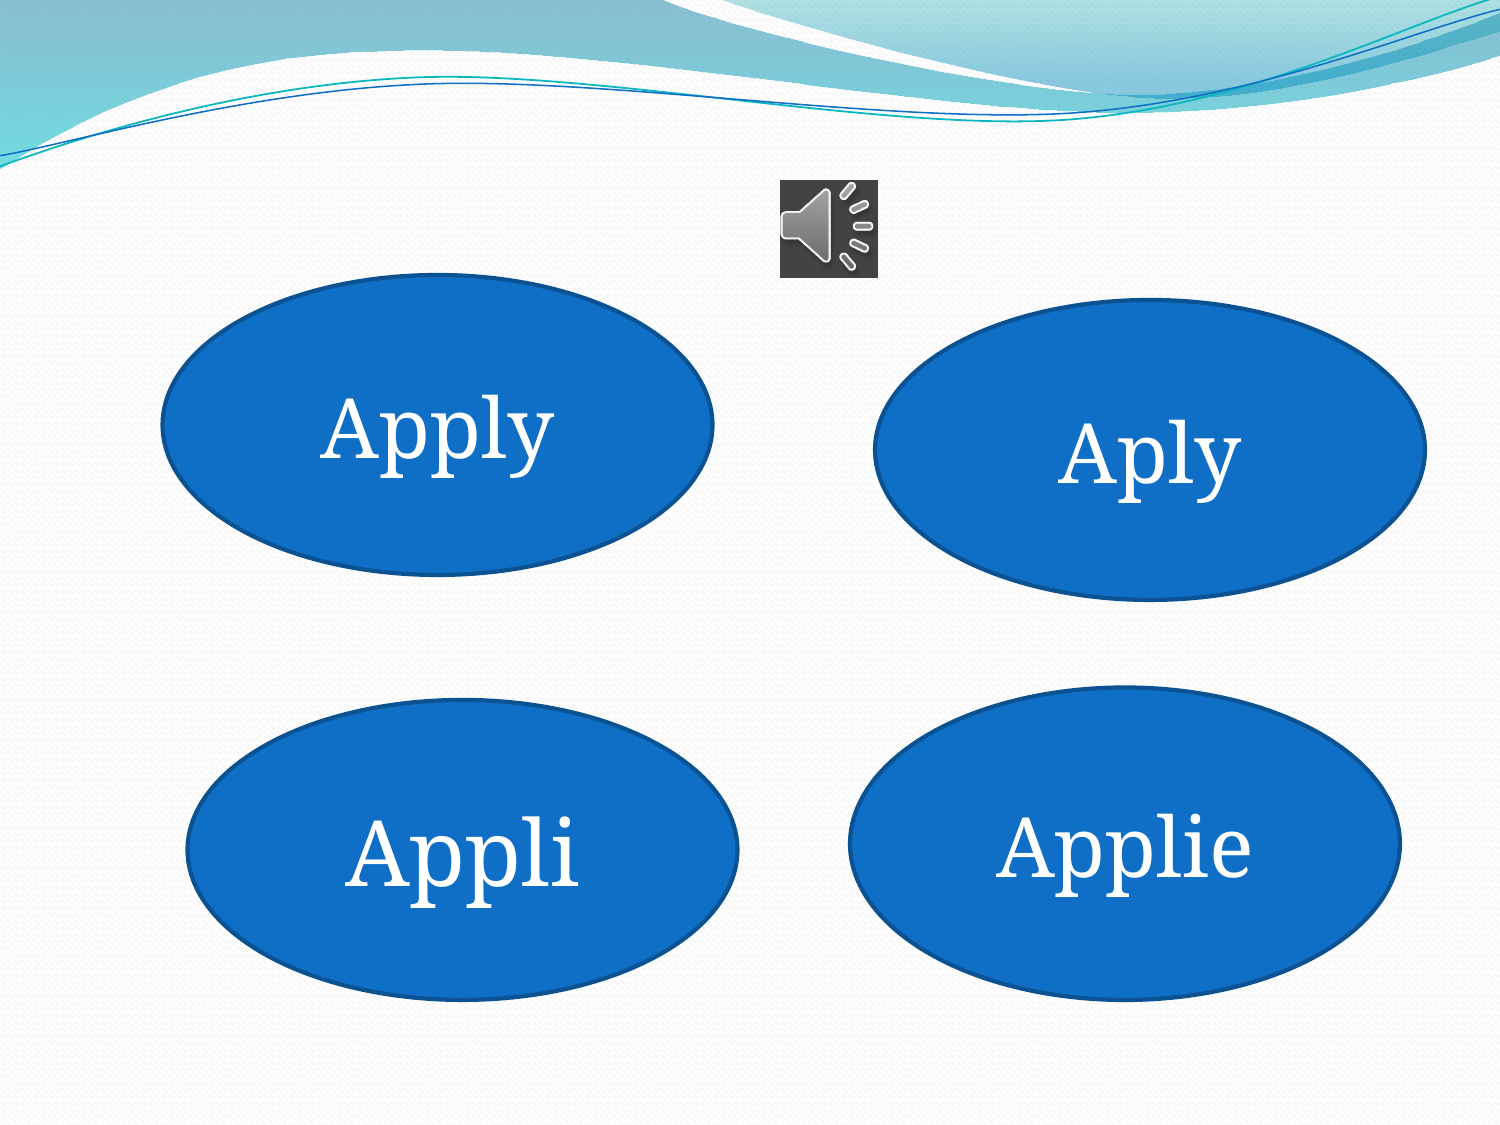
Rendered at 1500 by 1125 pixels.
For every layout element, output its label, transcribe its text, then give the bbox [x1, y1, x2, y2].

text_box Apply [160, 272, 715, 578]
text_box Applie [847, 685, 1403, 1003]
text_box Appli [185, 697, 740, 1003]
text_box Aply [872, 297, 1428, 603]
picture [778, 178, 880, 280]
